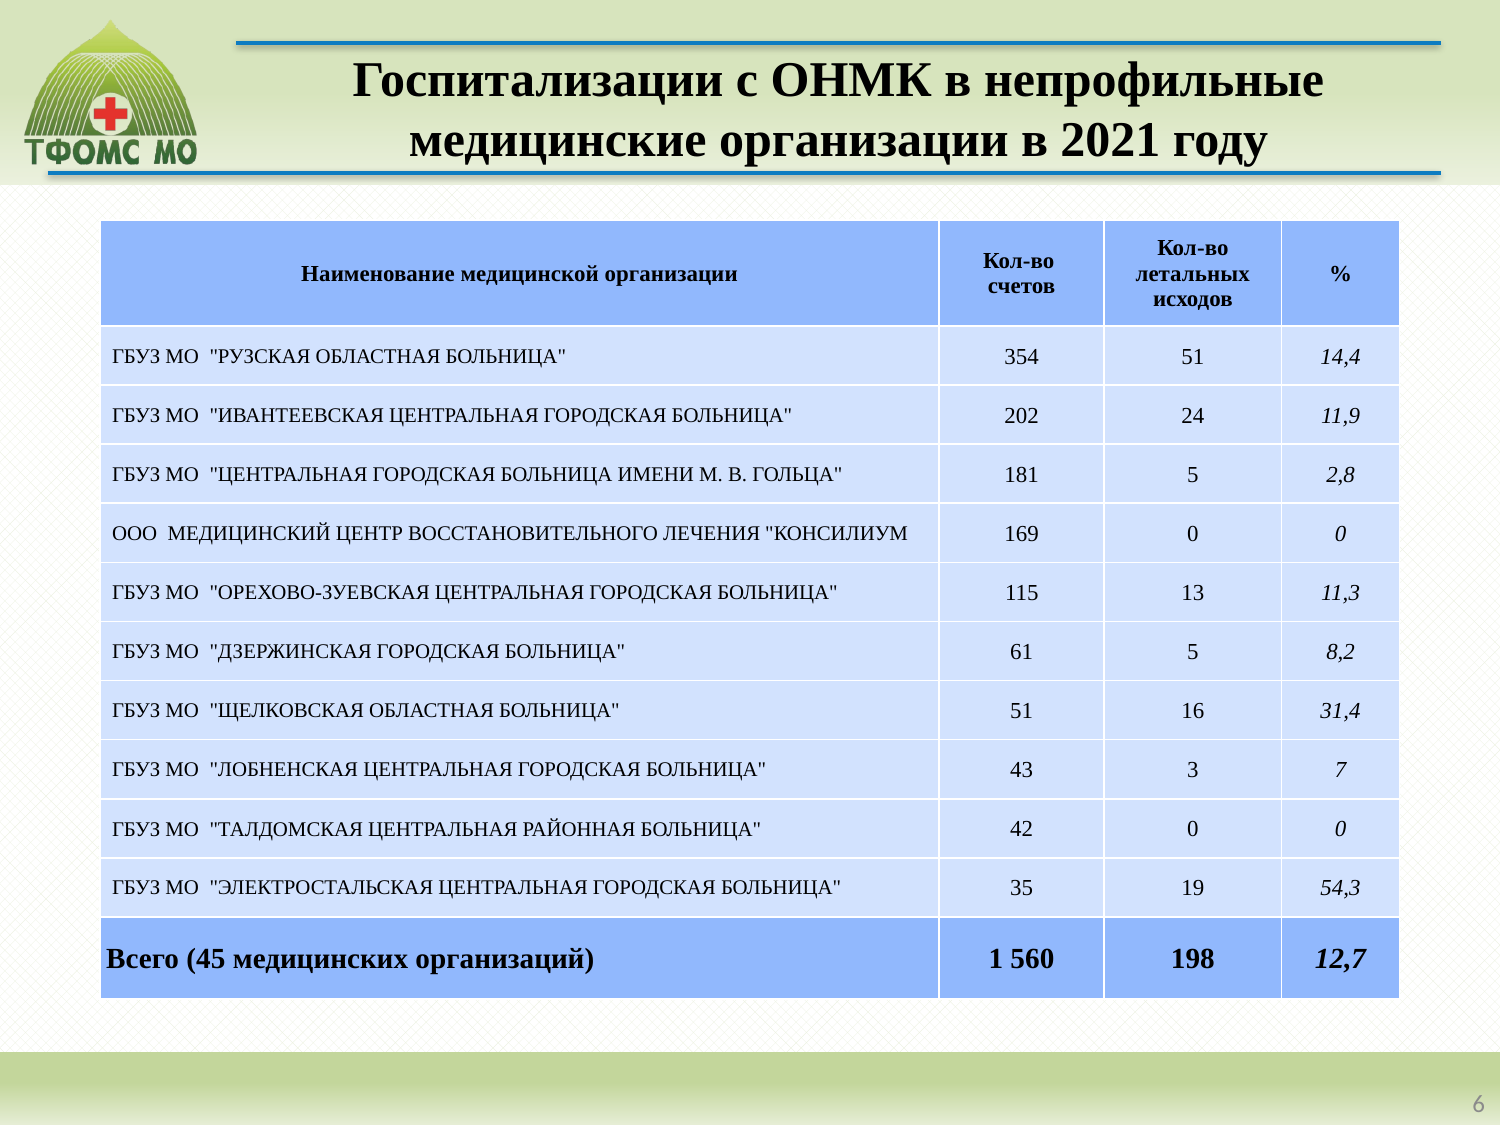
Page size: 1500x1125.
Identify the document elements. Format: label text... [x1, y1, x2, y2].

table_header Кол-во счетов [940, 221, 1103, 325]
table_cell 7 [1282, 740, 1399, 798]
table_cell 0 [1282, 800, 1399, 857]
picture [0, 0, 1500, 185]
table_cell ООО МЕДИЦИНСКИЙ ЦЕНТР ВОССТАНОВИТЕЛЬНОГО ЛЕЧЕНИЯ "КОНСИЛИУМ [101, 504, 938, 562]
table_header Наименование медицинской организации [101, 221, 938, 325]
table_cell 12,7 [1282, 918, 1399, 998]
table_cell Всего (45 медицинских организаций) [101, 918, 938, 998]
table_cell 14,4 [1282, 327, 1399, 384]
table_cell 61 [940, 622, 1103, 680]
table_cell ГБУЗ МО "ИВАНТЕЕВСКАЯ ЦЕНТРАЛЬНАЯ ГОРОДСКАЯ БОЛЬНИЦА" [101, 386, 938, 443]
table_cell 54,3 [1282, 859, 1399, 916]
table_cell 202 [940, 386, 1103, 443]
table_cell 3 [1105, 740, 1281, 798]
text_box [0, 1050, 1500, 1125]
table_cell 42 [940, 800, 1103, 857]
table_cell 31,4 [1282, 681, 1399, 739]
table_cell ГБУЗ МО "ЭЛЕКТРОСТАЛЬСКАЯ ЦЕНТРАЛЬНАЯ ГОРОДСКАЯ БОЛЬНИЦА" [101, 859, 938, 916]
table_cell 51 [1105, 327, 1281, 384]
table_header Кол-во летальных исходов [1105, 221, 1281, 325]
table_cell 2,8 [1282, 445, 1399, 502]
table_cell 169 [940, 504, 1103, 562]
table_cell 115 [940, 563, 1103, 621]
table_cell ГБУЗ МО "РУЗСКАЯ ОБЛАСТНАЯ БОЛЬНИЦА" [101, 327, 938, 384]
table_cell 0 [1282, 504, 1399, 562]
table_cell 5 [1105, 622, 1281, 680]
table_cell 43 [940, 740, 1103, 798]
table_header % [1282, 221, 1399, 325]
table_cell 354 [940, 327, 1103, 384]
table_cell ГБУЗ МО "ДЗЕРЖИНСКАЯ ГОРОДСКАЯ БОЛЬНИЦА" [101, 622, 938, 680]
table_cell ГБУЗ МО "ОРЕХОВО-ЗУЕВСКАЯ ЦЕНТРАЛЬНАЯ ГОРОДСКАЯ БОЛЬНИЦА" [101, 563, 938, 621]
table_cell 51 [940, 681, 1103, 739]
table_cell 19 [1105, 859, 1281, 916]
table_cell 16 [1105, 681, 1281, 739]
table_cell 0 [1105, 800, 1281, 857]
slide_number 6 [1149, 1072, 1500, 1125]
table_cell 24 [1105, 386, 1281, 443]
table_cell ГБУЗ МО "ЛОБНЕНСКАЯ ЦЕНТРАЛЬНАЯ ГОРОДСКАЯ БОЛЬНИЦА" [101, 740, 938, 798]
table_cell 0 [1105, 504, 1281, 562]
table_cell 181 [940, 445, 1103, 502]
table_cell 198 [1105, 918, 1281, 998]
table_cell 11,3 [1282, 563, 1399, 621]
table_cell ГБУЗ МО "ЦЕНТРАЛЬНАЯ ГОРОДСКАЯ БОЛЬНИЦА ИМЕНИ М. В. ГОЛЬЦА" [101, 445, 938, 502]
table_cell 11,9 [1282, 386, 1399, 443]
table_cell ГБУЗ МО "ЩЕЛКОВСКАЯ ОБЛАСТНАЯ БОЛЬНИЦА" [101, 681, 938, 739]
table_cell 35 [940, 859, 1103, 916]
table_cell 5 [1105, 445, 1281, 502]
table_cell 13 [1105, 563, 1281, 621]
table_cell 8,2 [1282, 622, 1399, 680]
table_cell ГБУЗ МО "ТАЛДОМСКАЯ ЦЕНТРАЛЬНАЯ РАЙОННАЯ БОЛЬНИЦА" [101, 800, 938, 857]
table_cell 1 560 [940, 918, 1103, 998]
